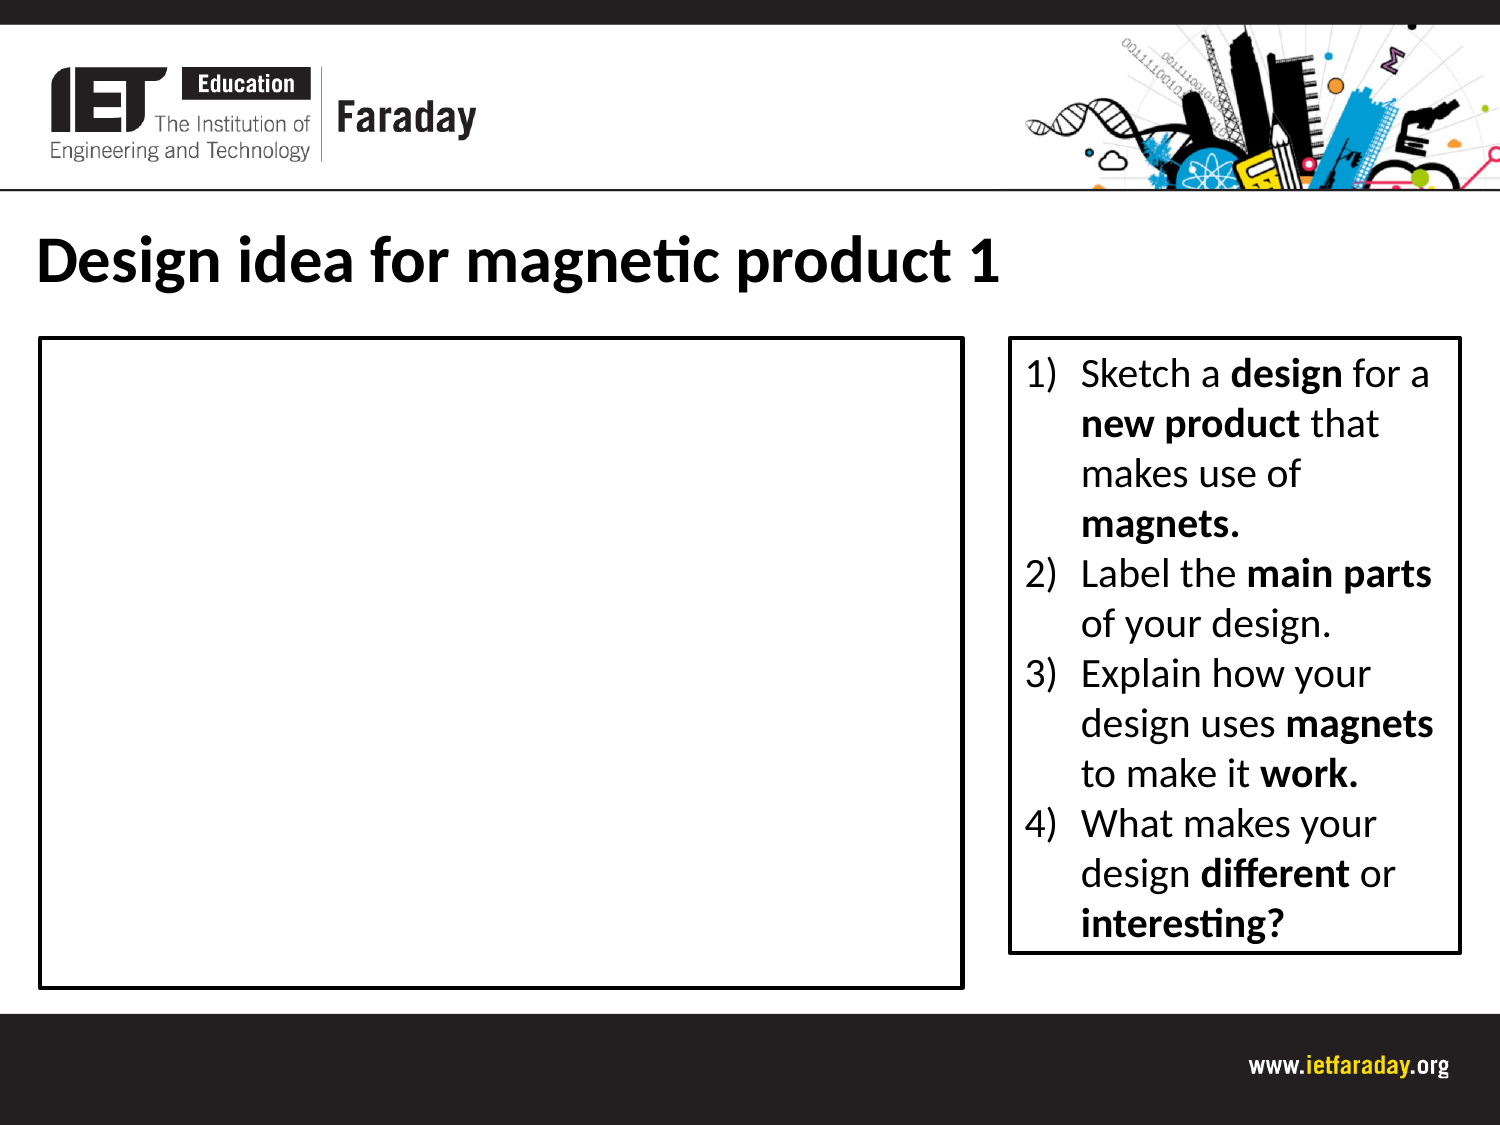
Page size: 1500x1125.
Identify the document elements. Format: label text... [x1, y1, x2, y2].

text_box [38, 336, 965, 990]
picture [0, 0, 1500, 1125]
text_box Sketch a design for a new product that makes use of magnets. Label the main parts of your design. Explain how your design uses magnets to make it work. What makes your design different or interesting? [1008, 336, 1462, 955]
text_box Design idea for magnetic product 1 [21, 208, 1199, 303]
